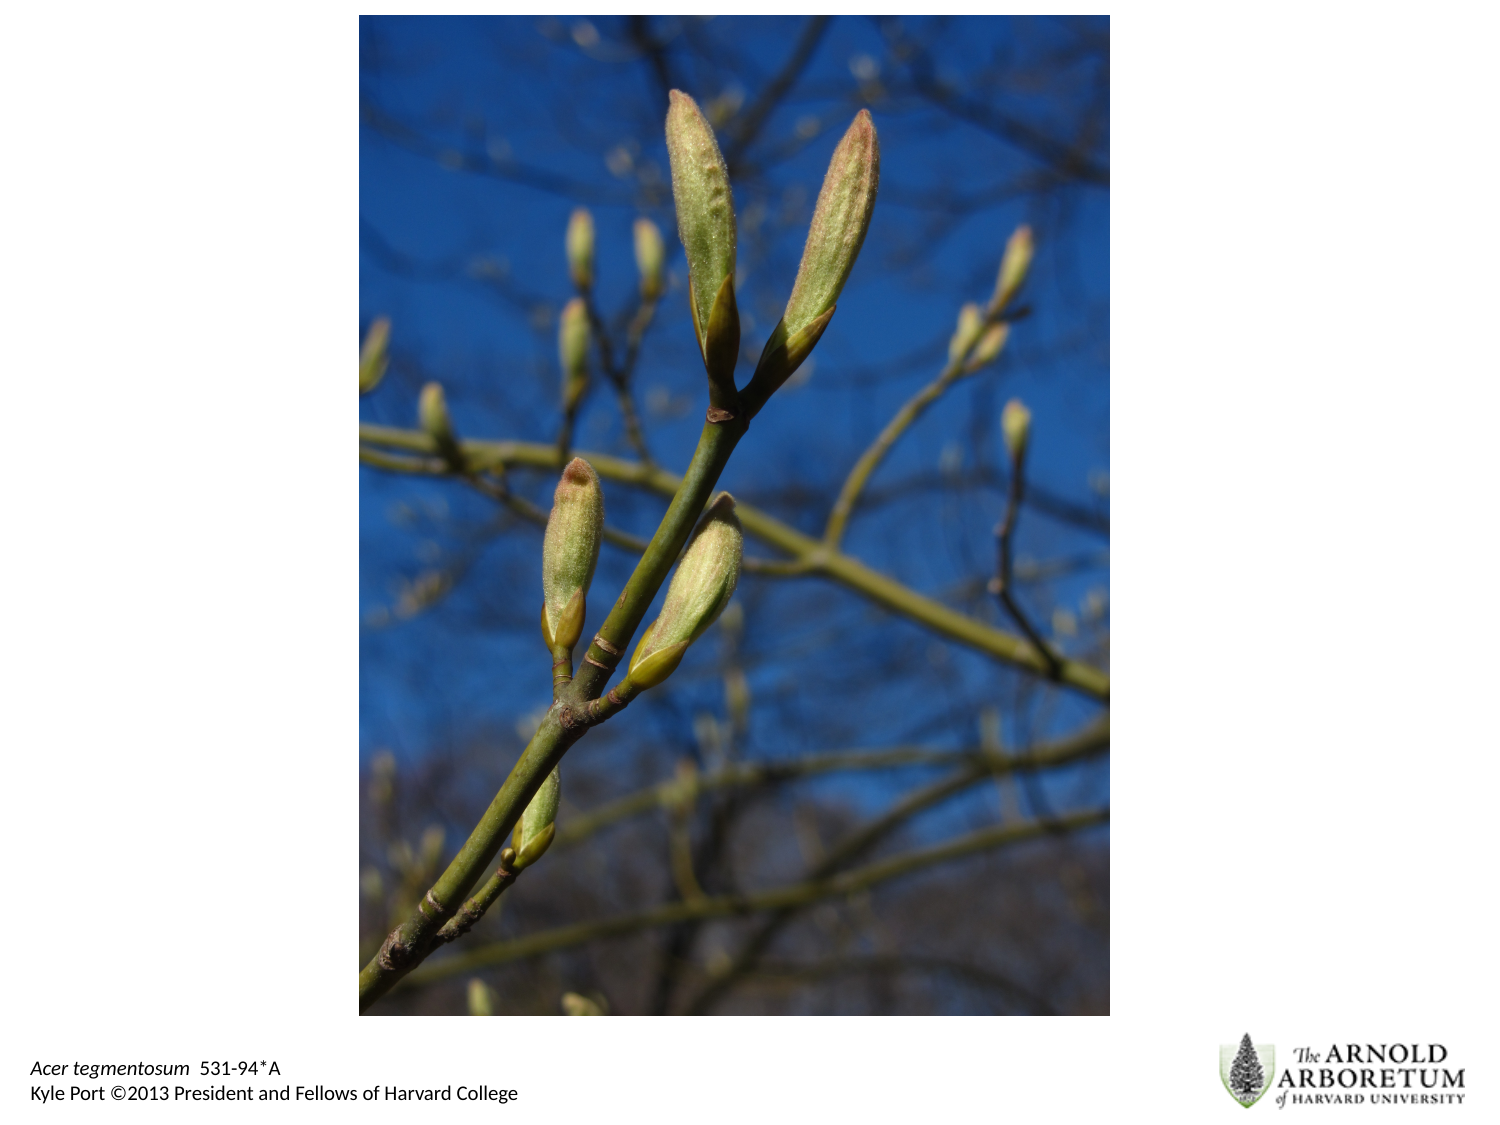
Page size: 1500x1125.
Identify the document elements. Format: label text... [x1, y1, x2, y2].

text_box Acer tegmentosum 531-94*A Kyle Port ©2013 President and Fellows of Harvard College [15, 1046, 1110, 1112]
picture [359, 15, 1110, 1016]
picture [1218, 1031, 1465, 1110]
